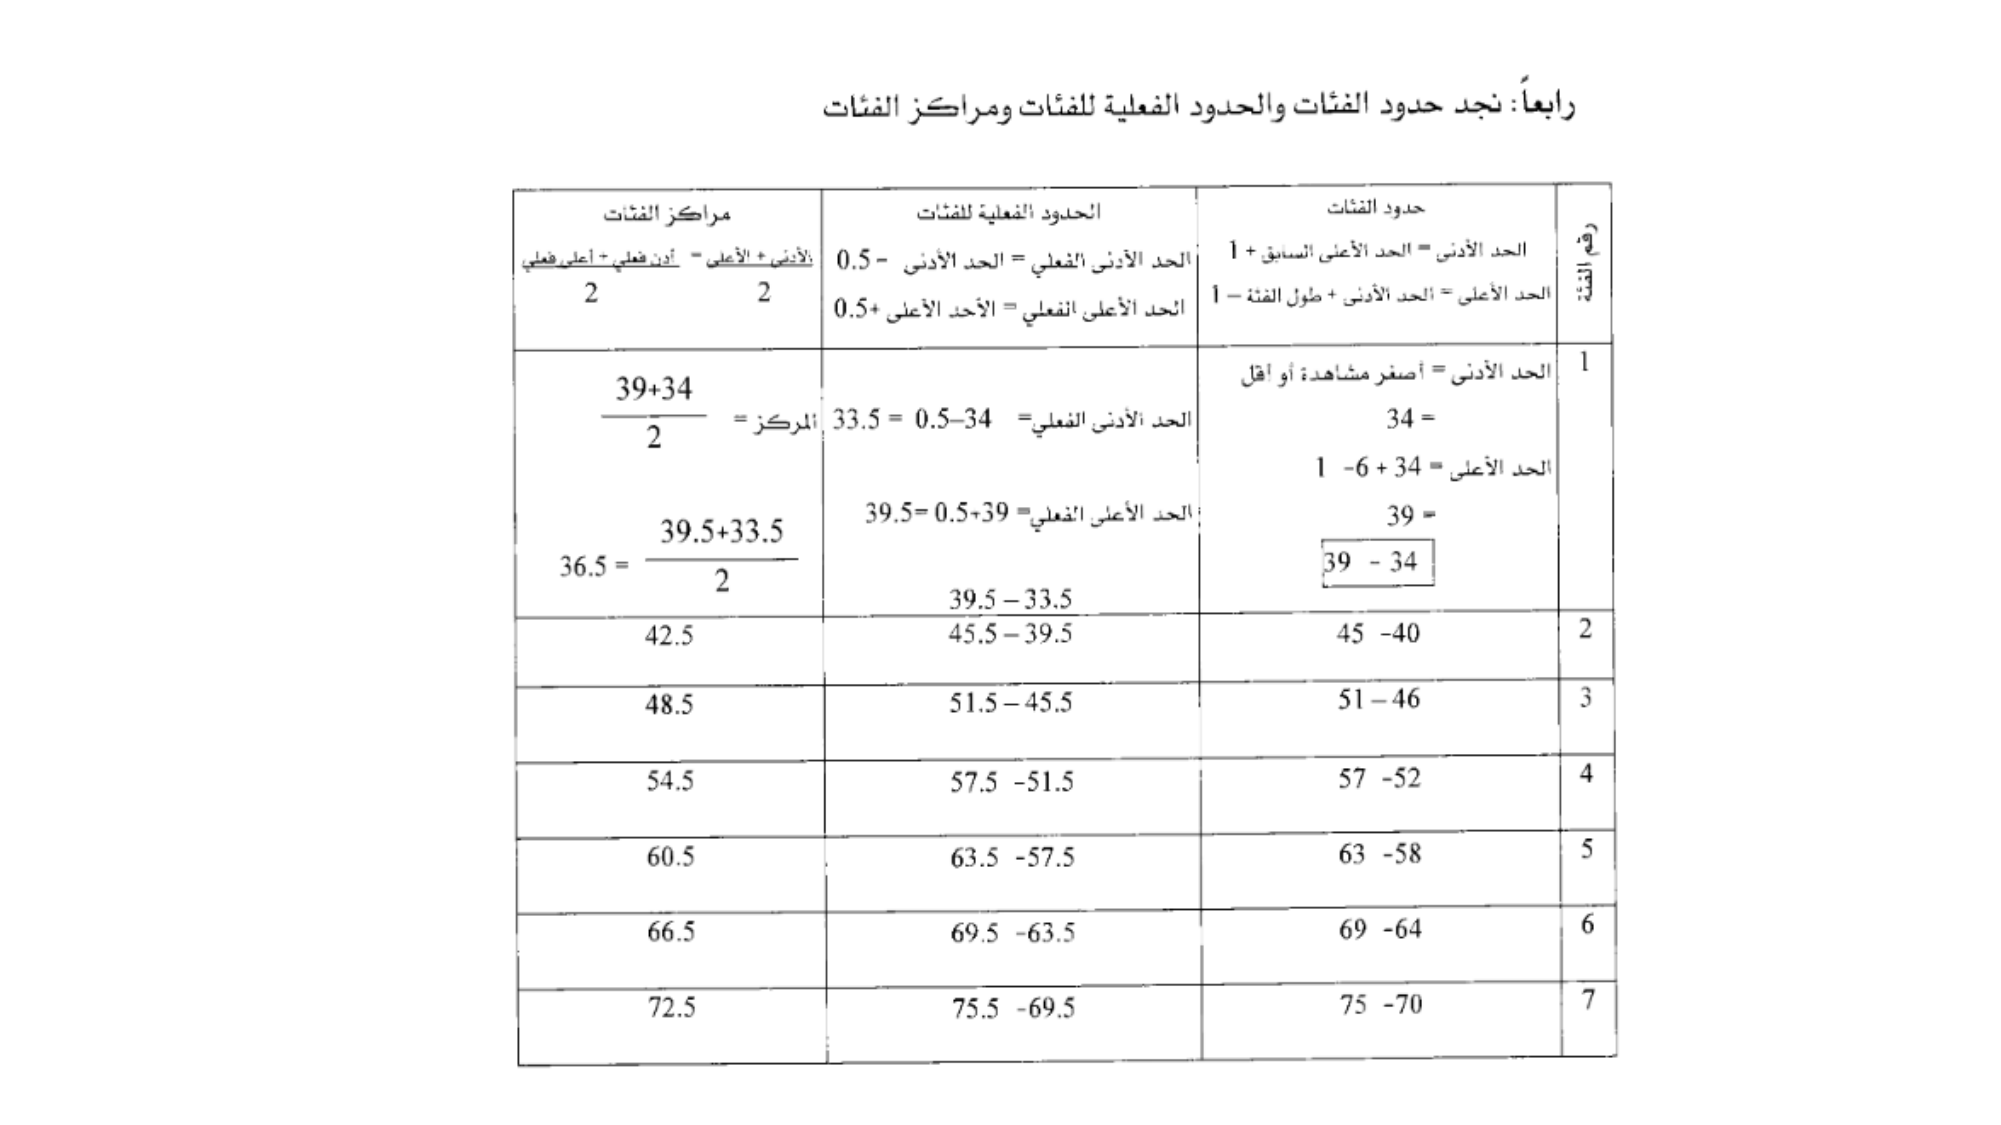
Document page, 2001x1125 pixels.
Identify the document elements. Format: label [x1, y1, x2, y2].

picture [478, 36, 1652, 1113]
